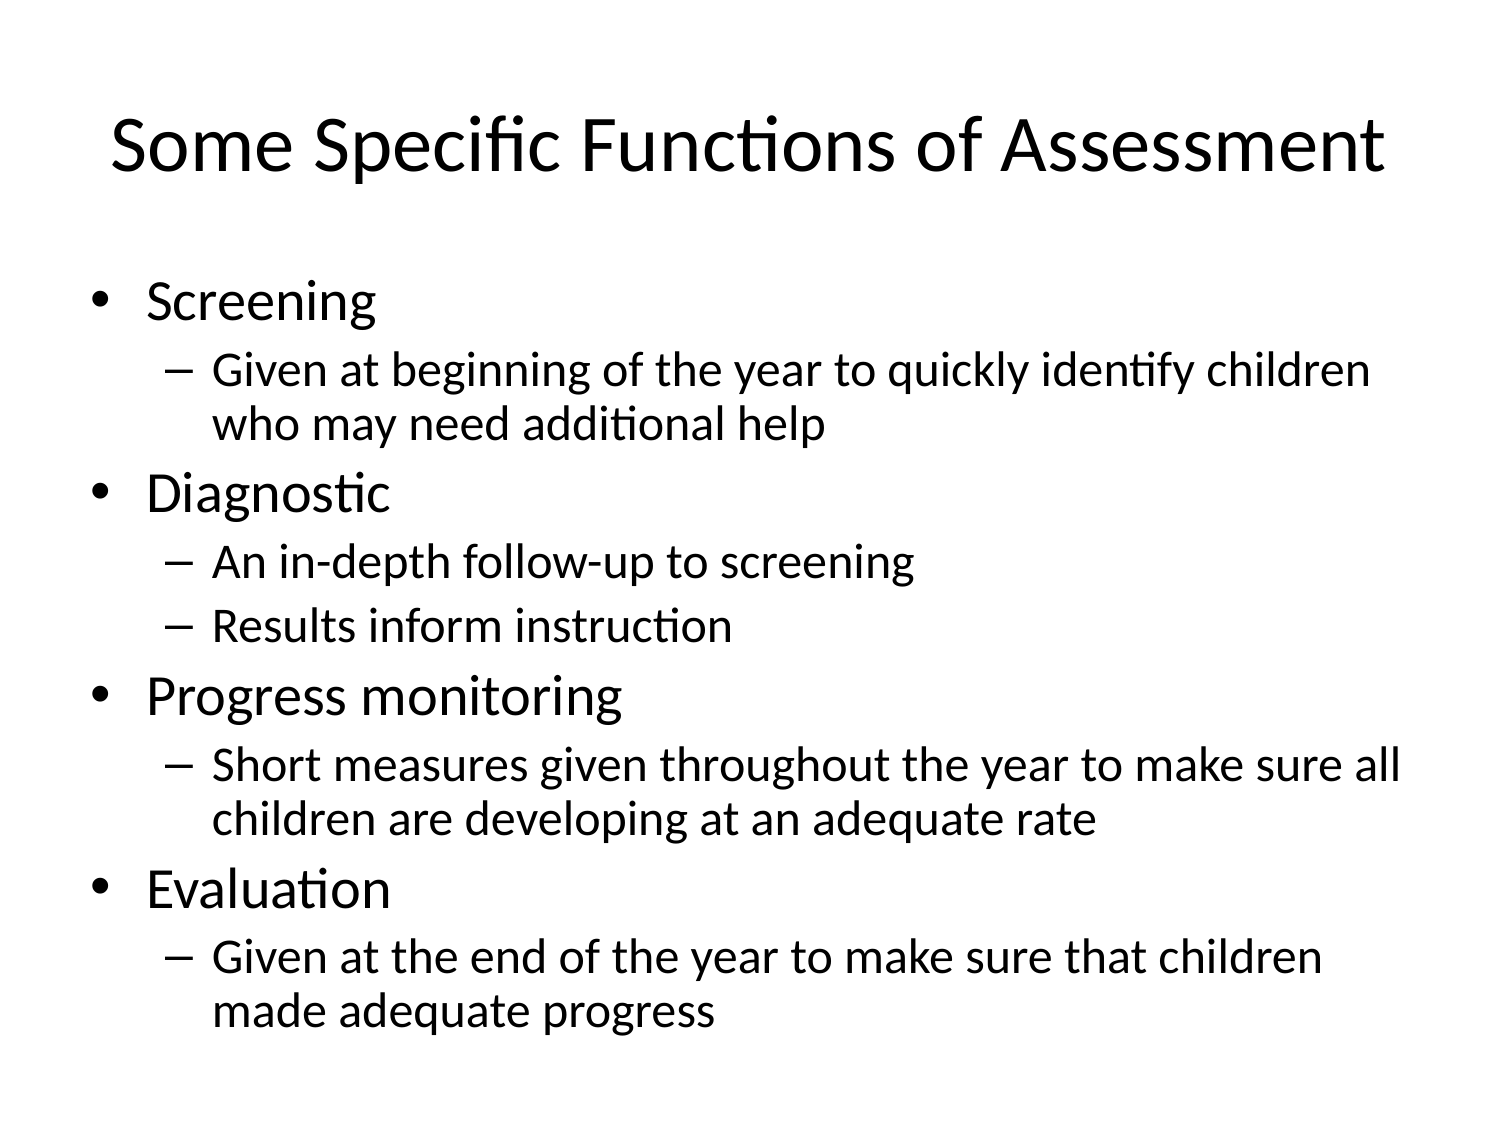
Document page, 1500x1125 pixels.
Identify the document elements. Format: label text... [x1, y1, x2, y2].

title Some Specific Functions of Assessment [75, 45, 1425, 233]
list Screening Given at beginning of the year to quickly identify children who may need additional help Diagnostic An in-depth follow-up to screening Results inform instruction Progress monitoring Short measures given throughout the year to make sure all children are developing at an adequate rate Evaluation Given at the end of the year to make sure that children made adequate progress [75, 262, 1425, 1087]
